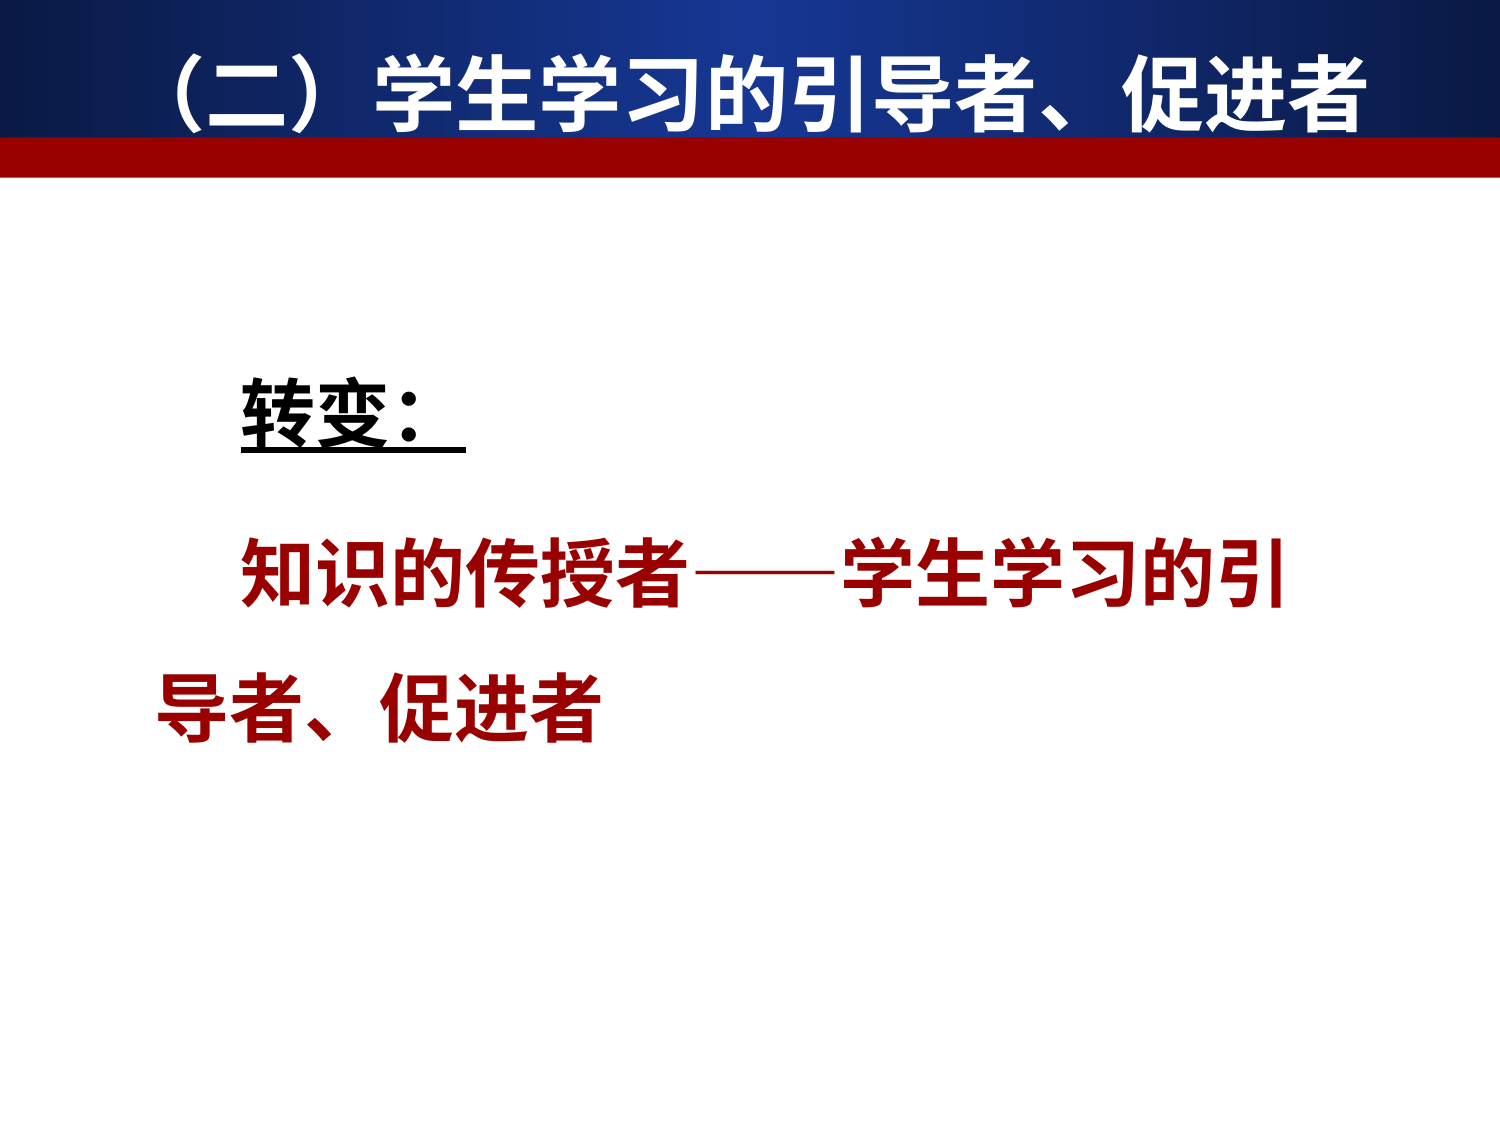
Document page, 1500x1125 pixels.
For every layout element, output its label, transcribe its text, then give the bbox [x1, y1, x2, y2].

text_box 转变： 知识的传授者——学生学习的引导者、促进者 [139, 314, 1345, 760]
title （二）学生学习的引导者、促进者 [53, 4, 1441, 129]
